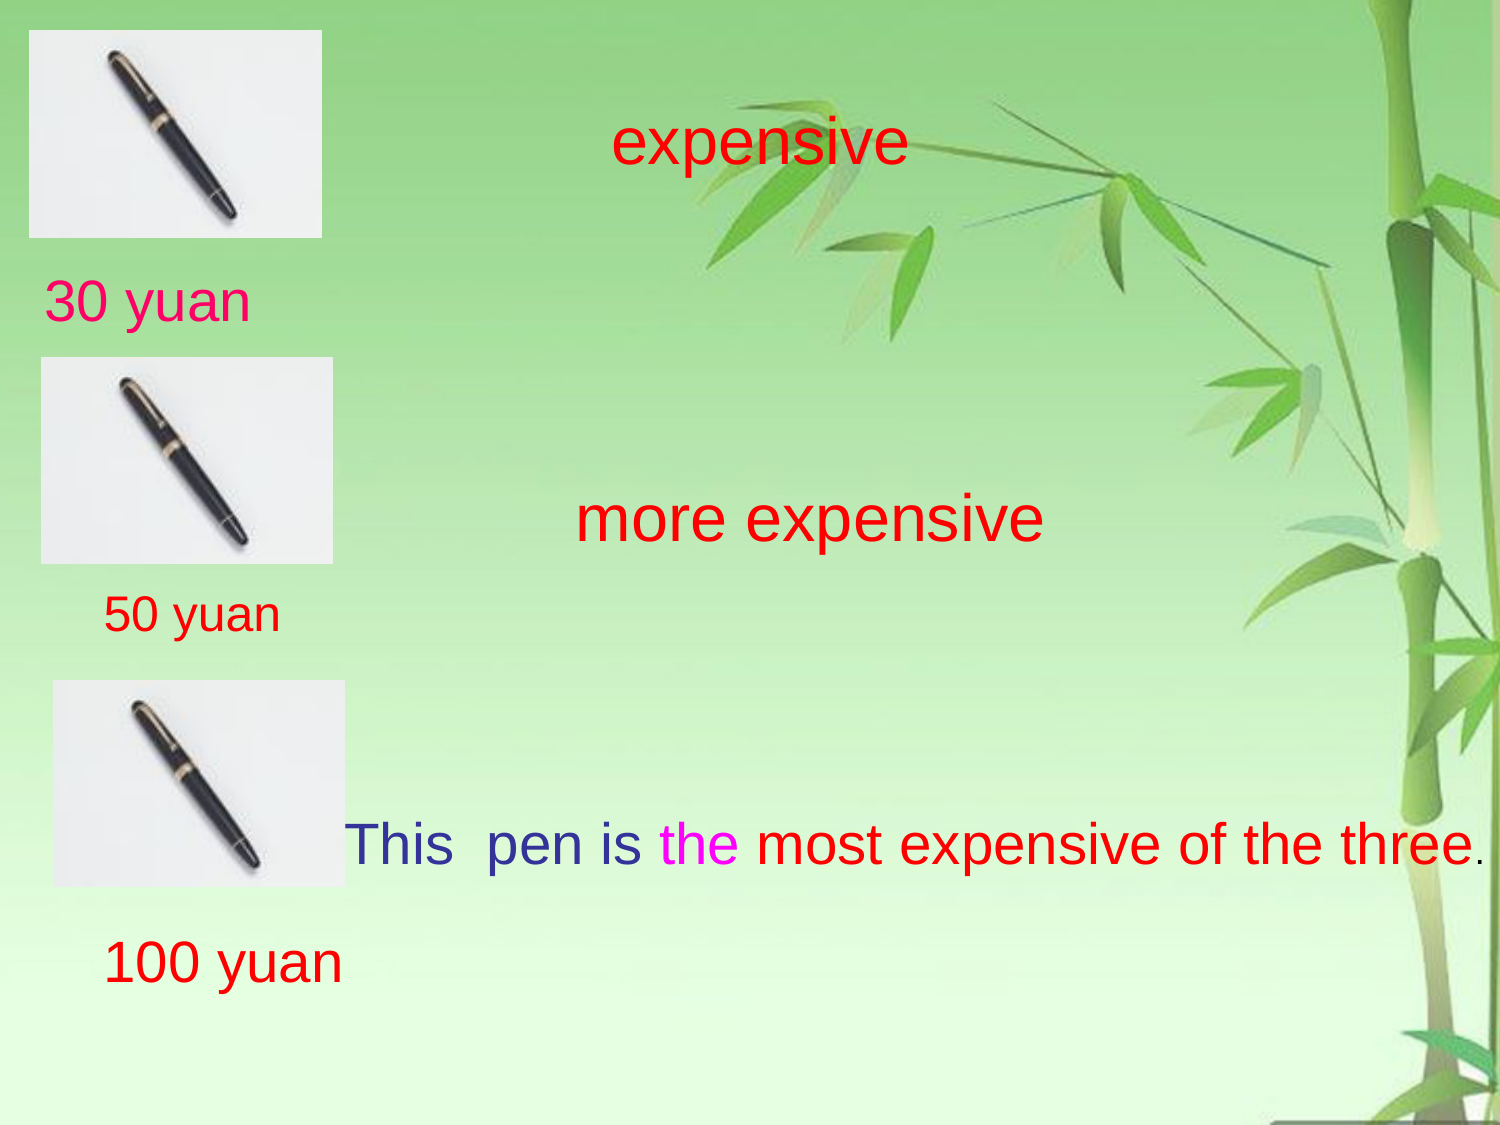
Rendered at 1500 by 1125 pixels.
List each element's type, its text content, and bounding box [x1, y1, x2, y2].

text_box 100 yuan [88, 916, 359, 1002]
text_box 30 yuan [29, 255, 284, 341]
picture [0, 0, 1500, 1125]
text_box 50 yuan [88, 574, 297, 649]
text_box more expensive [560, 467, 1061, 563]
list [40, 357, 334, 564]
text_box This pen is the most expensive of the three. [350, 798, 1500, 884]
text_box expensive [596, 90, 927, 185]
